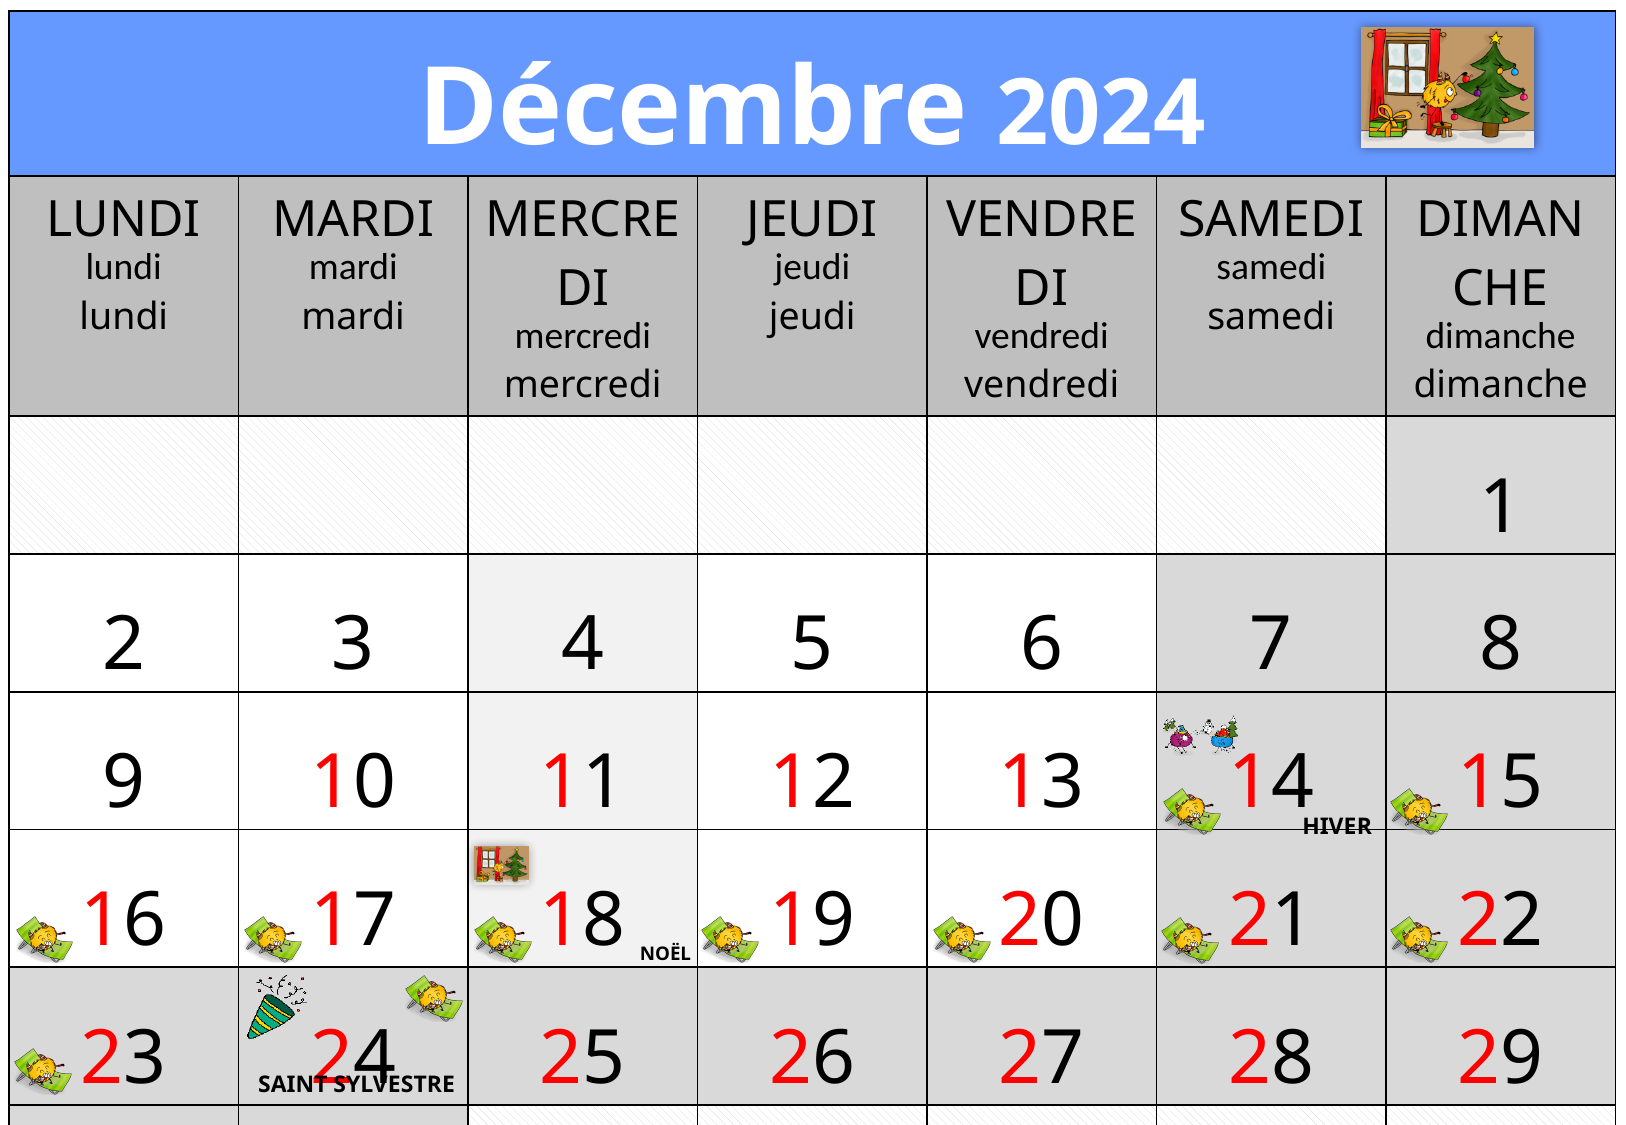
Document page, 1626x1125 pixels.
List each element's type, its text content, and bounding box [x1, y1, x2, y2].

table_header Décembre 2024 [10, 12, 1615, 175]
table_cell 4 [469, 555, 697, 691]
picture [244, 916, 302, 964]
table_cell SAMEDI samedi samedi [1157, 177, 1385, 415]
table_cell 9 [10, 693, 238, 829]
table_cell [928, 417, 1156, 553]
table_cell 25 [469, 968, 697, 1104]
text_box SAINT SYLVESTRE [224, 1062, 489, 1105]
table_cell 14 [1157, 693, 1385, 829]
table_cell [928, 1106, 1156, 1125]
table_cell 13 [928, 693, 1156, 829]
table_cell 20 [928, 830, 1156, 966]
picture [1360, 27, 1535, 148]
table_cell LUNDI lundi lundi [10, 177, 238, 415]
picture [1163, 715, 1238, 760]
table_cell 18 [469, 830, 697, 966]
table_cell 28 [1157, 968, 1385, 1104]
table_cell [698, 1106, 926, 1125]
table_cell 3 [239, 555, 467, 691]
table_cell 27 [928, 968, 1156, 1104]
table_cell [1387, 1106, 1615, 1125]
picture [405, 975, 463, 1022]
picture [1161, 917, 1219, 964]
table_cell 29 [1387, 968, 1615, 1104]
picture [247, 974, 307, 1040]
table_cell 15 [1387, 693, 1615, 829]
table_cell 6 [928, 555, 1156, 691]
picture [13, 1048, 72, 1095]
table_cell 31 [239, 1106, 467, 1125]
picture [474, 916, 533, 964]
table_cell [1157, 417, 1385, 553]
table_cell [10, 417, 238, 553]
table_cell 21 [1157, 830, 1385, 966]
text_box NOËL [612, 934, 702, 972]
picture [1390, 915, 1448, 963]
table_cell 23 [10, 968, 238, 1104]
table_cell 17 [239, 830, 467, 966]
table_cell 16 [10, 830, 238, 966]
table_cell 8 [1387, 555, 1615, 691]
picture [1390, 788, 1448, 835]
table_cell 24 [239, 968, 467, 1062]
table_cell JEUDI jeudi jeudi [698, 177, 926, 415]
table_cell 2 [10, 555, 238, 691]
table_cell 5 [698, 555, 926, 691]
table_cell 12 [698, 693, 926, 829]
table_cell 7 [1157, 555, 1385, 691]
table_cell 26 [698, 968, 926, 1104]
table_cell 10 [239, 693, 467, 829]
picture [473, 846, 529, 885]
table_cell VENDREDI vendredi vendredi [928, 177, 1156, 415]
table_cell [1157, 1106, 1385, 1125]
table_cell [469, 1106, 697, 1125]
table_cell 11 [469, 693, 697, 829]
table_cell 22 [1387, 830, 1615, 966]
table_cell 30 [10, 1106, 238, 1125]
table_cell MERCREDI mercredi mercredi [469, 177, 697, 415]
picture [1163, 788, 1221, 836]
picture [701, 916, 759, 964]
picture [932, 915, 991, 963]
table_cell 1 [1387, 417, 1615, 553]
table_cell DIMANCHE dimanche dimanche [1387, 177, 1615, 415]
table_cell [239, 417, 467, 553]
table_cell MARDI mardi mardi [239, 177, 467, 415]
text_box HIVER [1287, 803, 1494, 847]
table_cell [469, 417, 697, 553]
table_cell [698, 417, 926, 553]
table_cell 19 [698, 830, 926, 966]
picture [15, 916, 74, 964]
